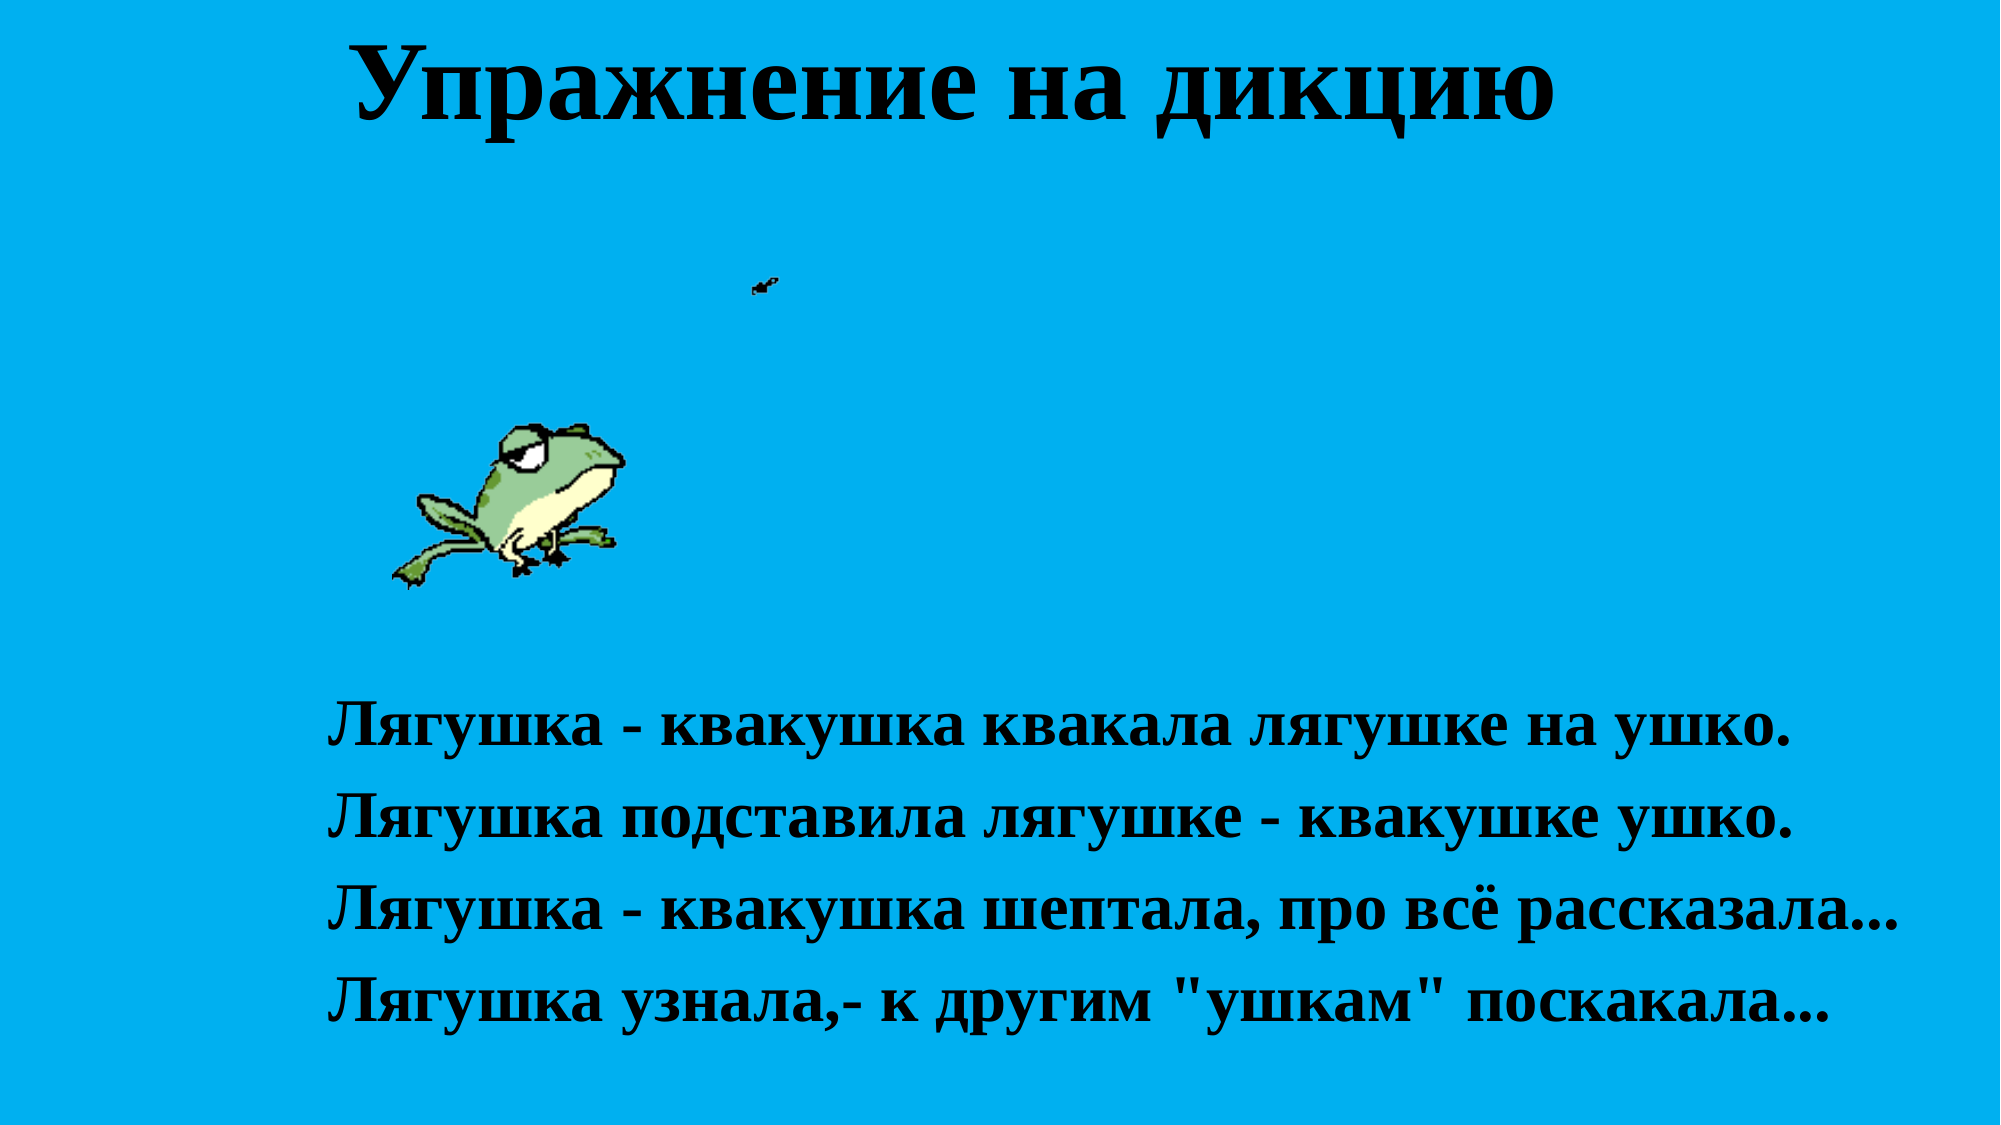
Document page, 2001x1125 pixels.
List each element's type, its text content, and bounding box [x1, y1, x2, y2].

picture [752, 277, 779, 295]
text_box Лягушка - квакушка квакала лягушке на ушко. Лягушка подставила лягушке - квакушке ушко. Лягушка - квакушка шептала, про всё рассказала... Лягушка узнала,- к другим "ушкам" поскакала... [313, 659, 1917, 1042]
text_box Упражнение на дикцию [313, 0, 1620, 150]
picture [393, 423, 626, 589]
